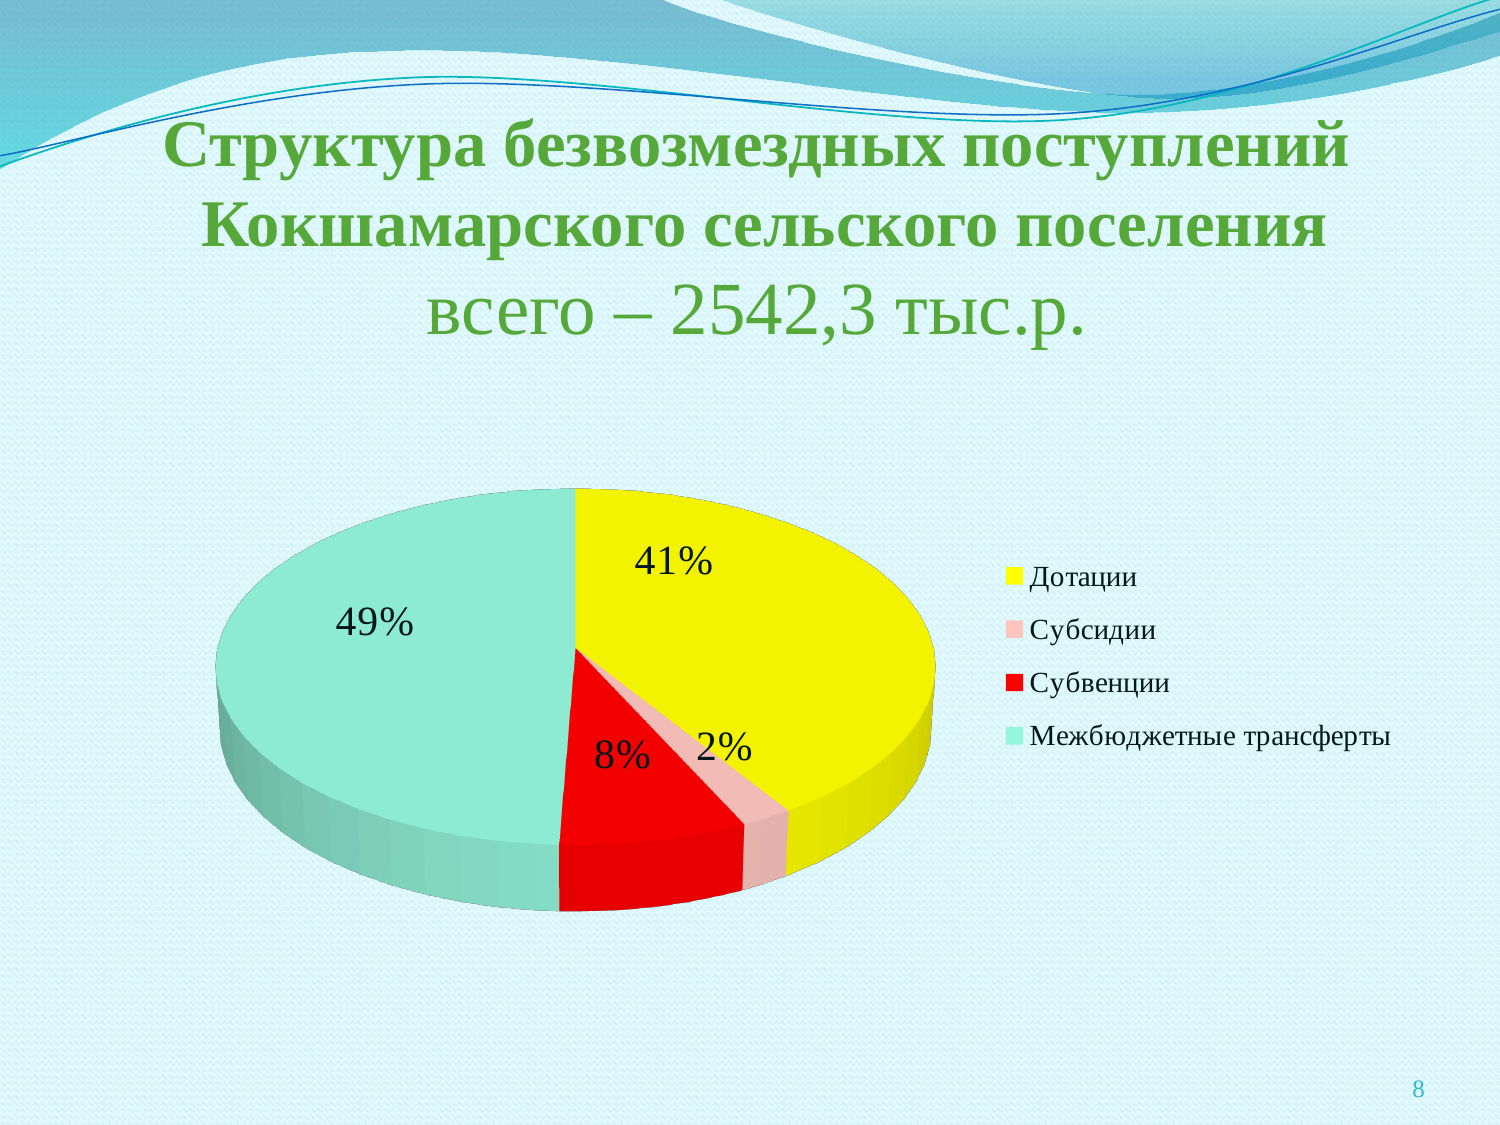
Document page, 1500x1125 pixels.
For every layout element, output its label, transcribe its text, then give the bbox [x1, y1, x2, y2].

title Структура безвозмездных поступлений Кокшамарского сельского поселения всего – 2542,3 тыс.р. [82, 70, 1432, 328]
slide_number 8 [1299, 1050, 1425, 1103]
chart [74, 317, 1426, 1038]
